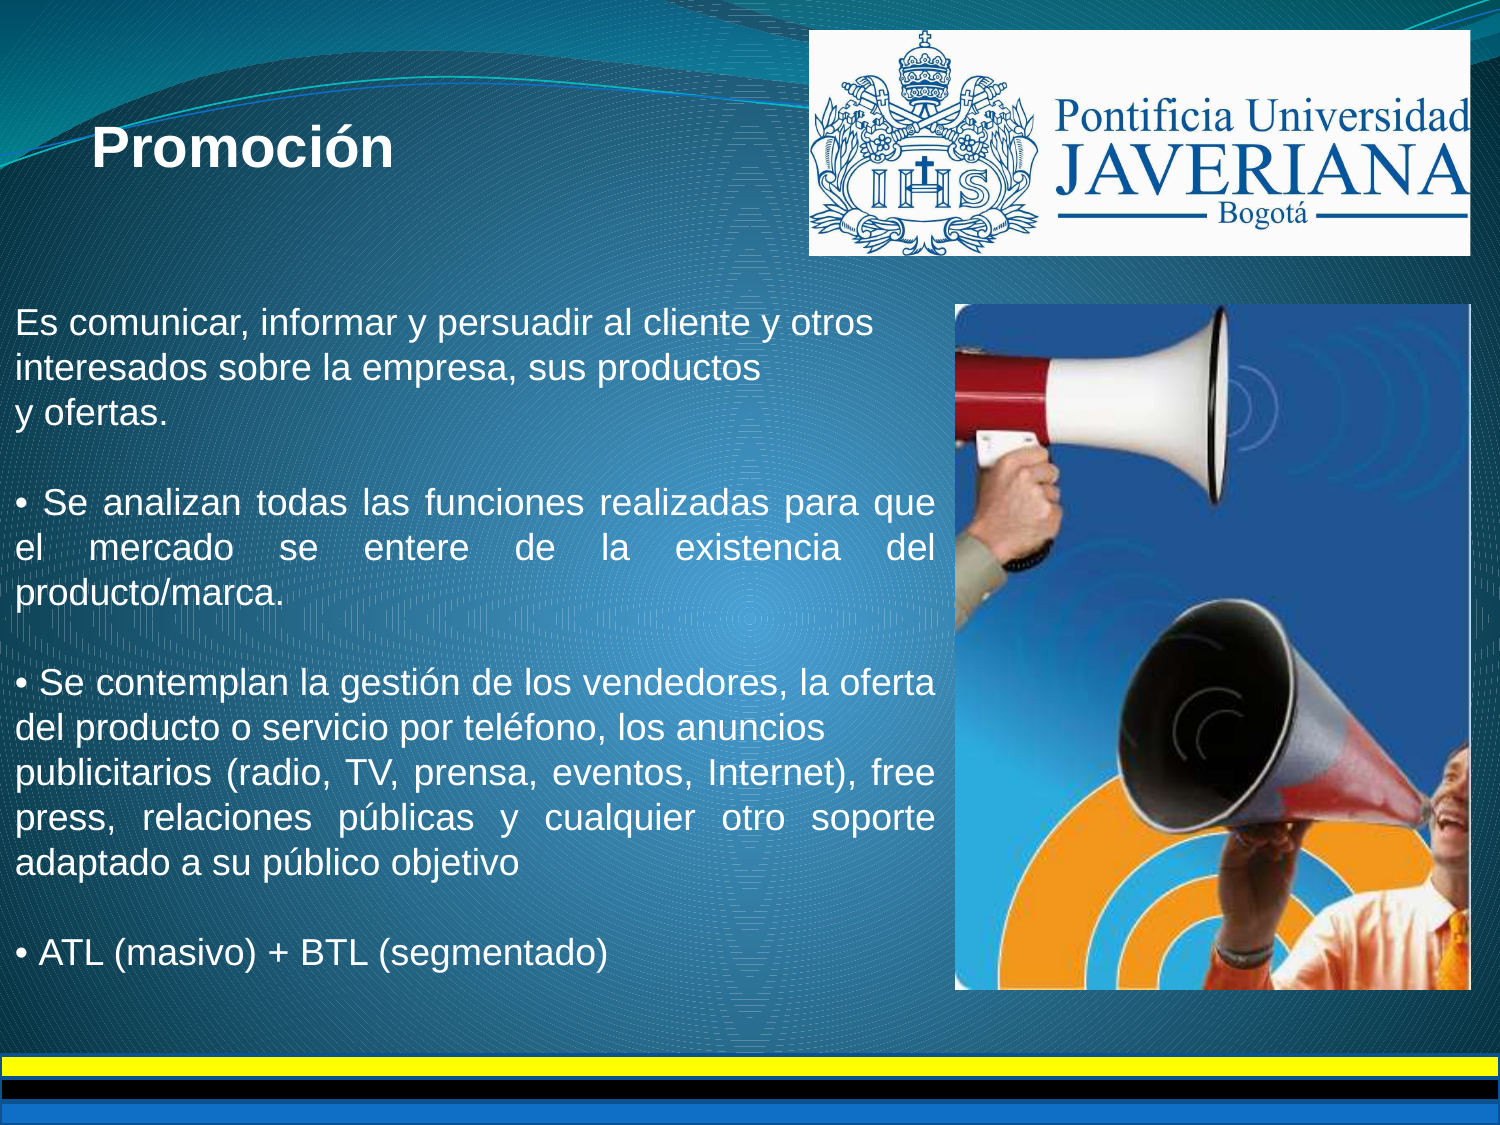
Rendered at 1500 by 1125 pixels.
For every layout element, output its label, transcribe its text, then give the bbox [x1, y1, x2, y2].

text_box Promoción [76, 101, 801, 187]
text_box [608, 290, 1500, 441]
text_box [0, 1104, 1500, 1125]
text_box Es comunicar, informar y persuadir al cliente y otros interesados sobre la empresa, sus productos y ofertas. • Se analizan todas las funciones realizadas para que el mercado se entere de la existencia del producto/marca. • Se contemplan la gestión de los vendedores, la oferta del producto o servicio por teléfono, los anuncios publicitarios (radio, TV, prensa, eventos, Internet), free press, relaciones públicas y cualquier otro soporte adaptado a su público objetivo • ATL (masivo) + BTL (segmentado) [0, 290, 948, 981]
picture [808, 28, 1471, 256]
text_box [0, 1053, 1500, 1076]
text_box [0, 1076, 1500, 1104]
picture [954, 304, 1471, 990]
